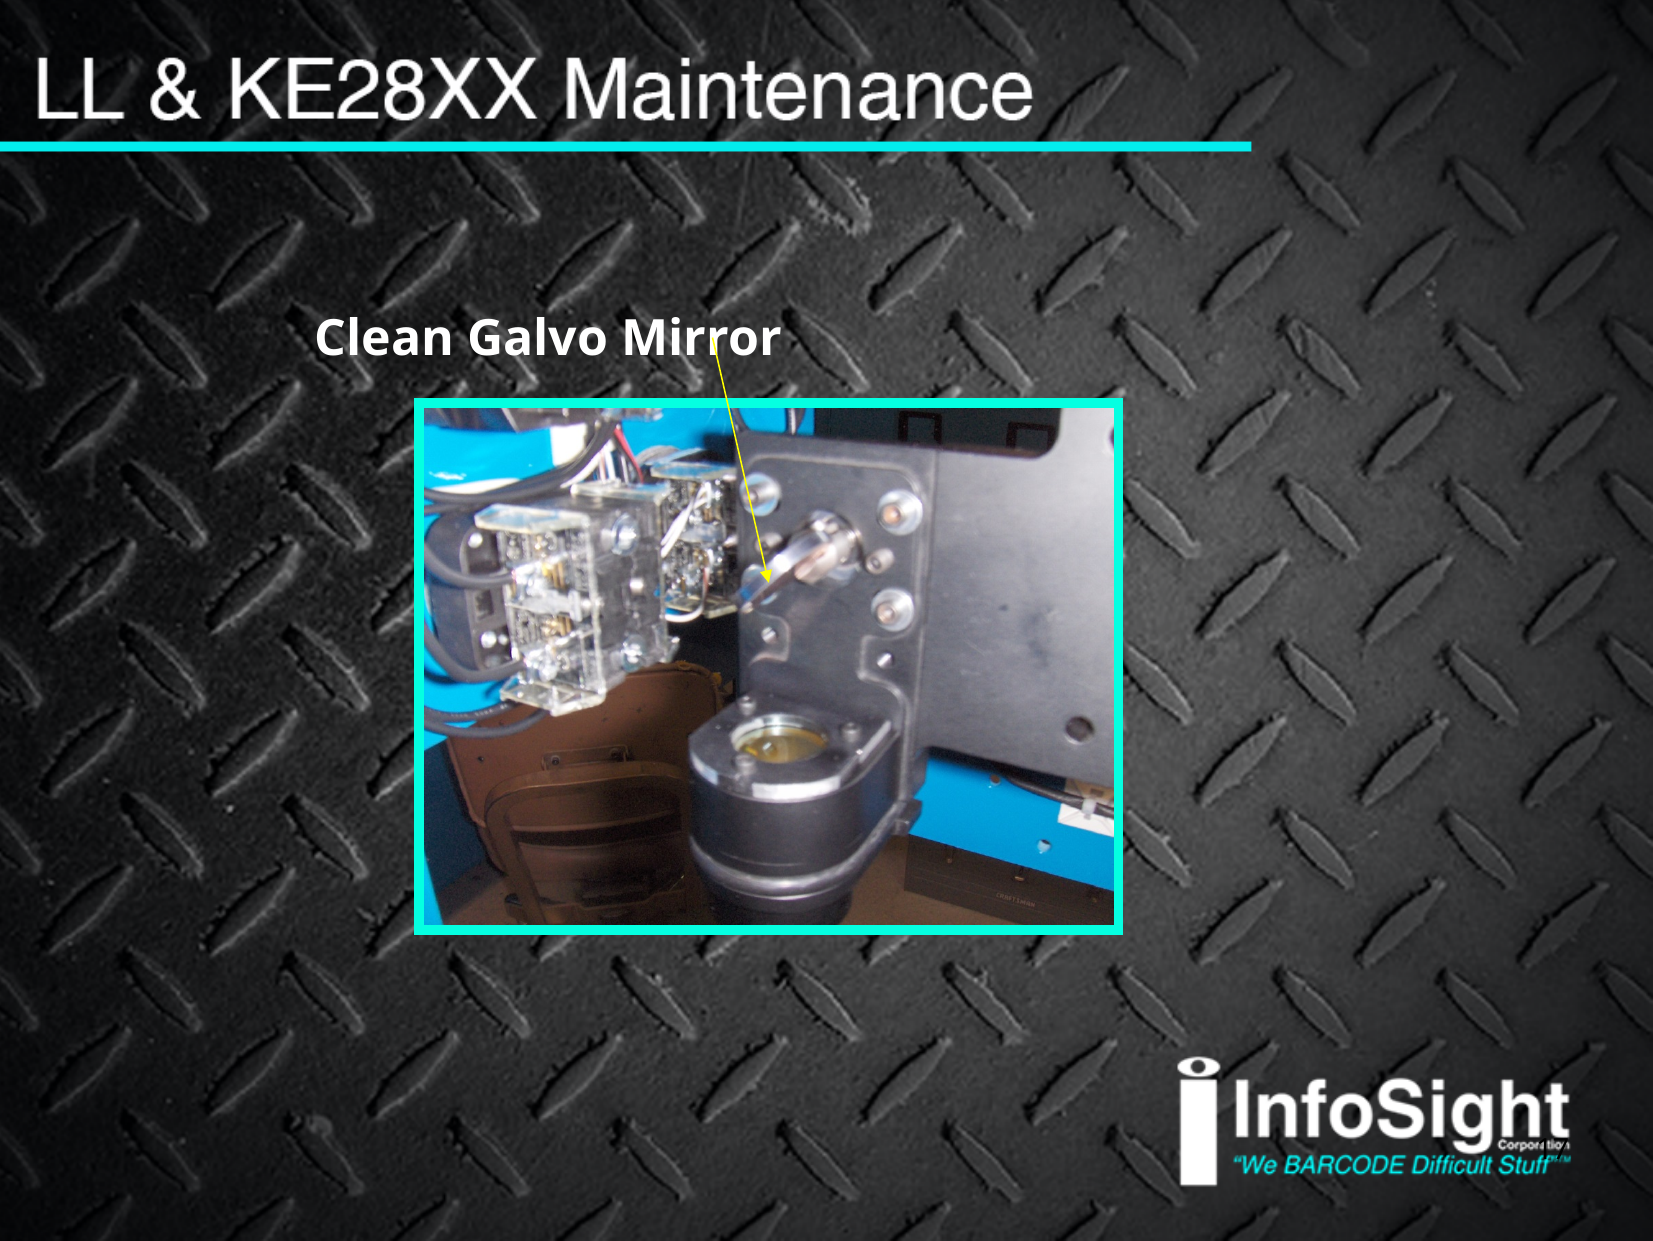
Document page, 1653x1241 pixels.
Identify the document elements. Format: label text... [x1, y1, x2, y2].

slide_number 17 [1185, 1130, 1570, 1215]
picture [0, 0, 1653, 1241]
text_box Clean Galvo Mirror [300, 300, 1313, 372]
